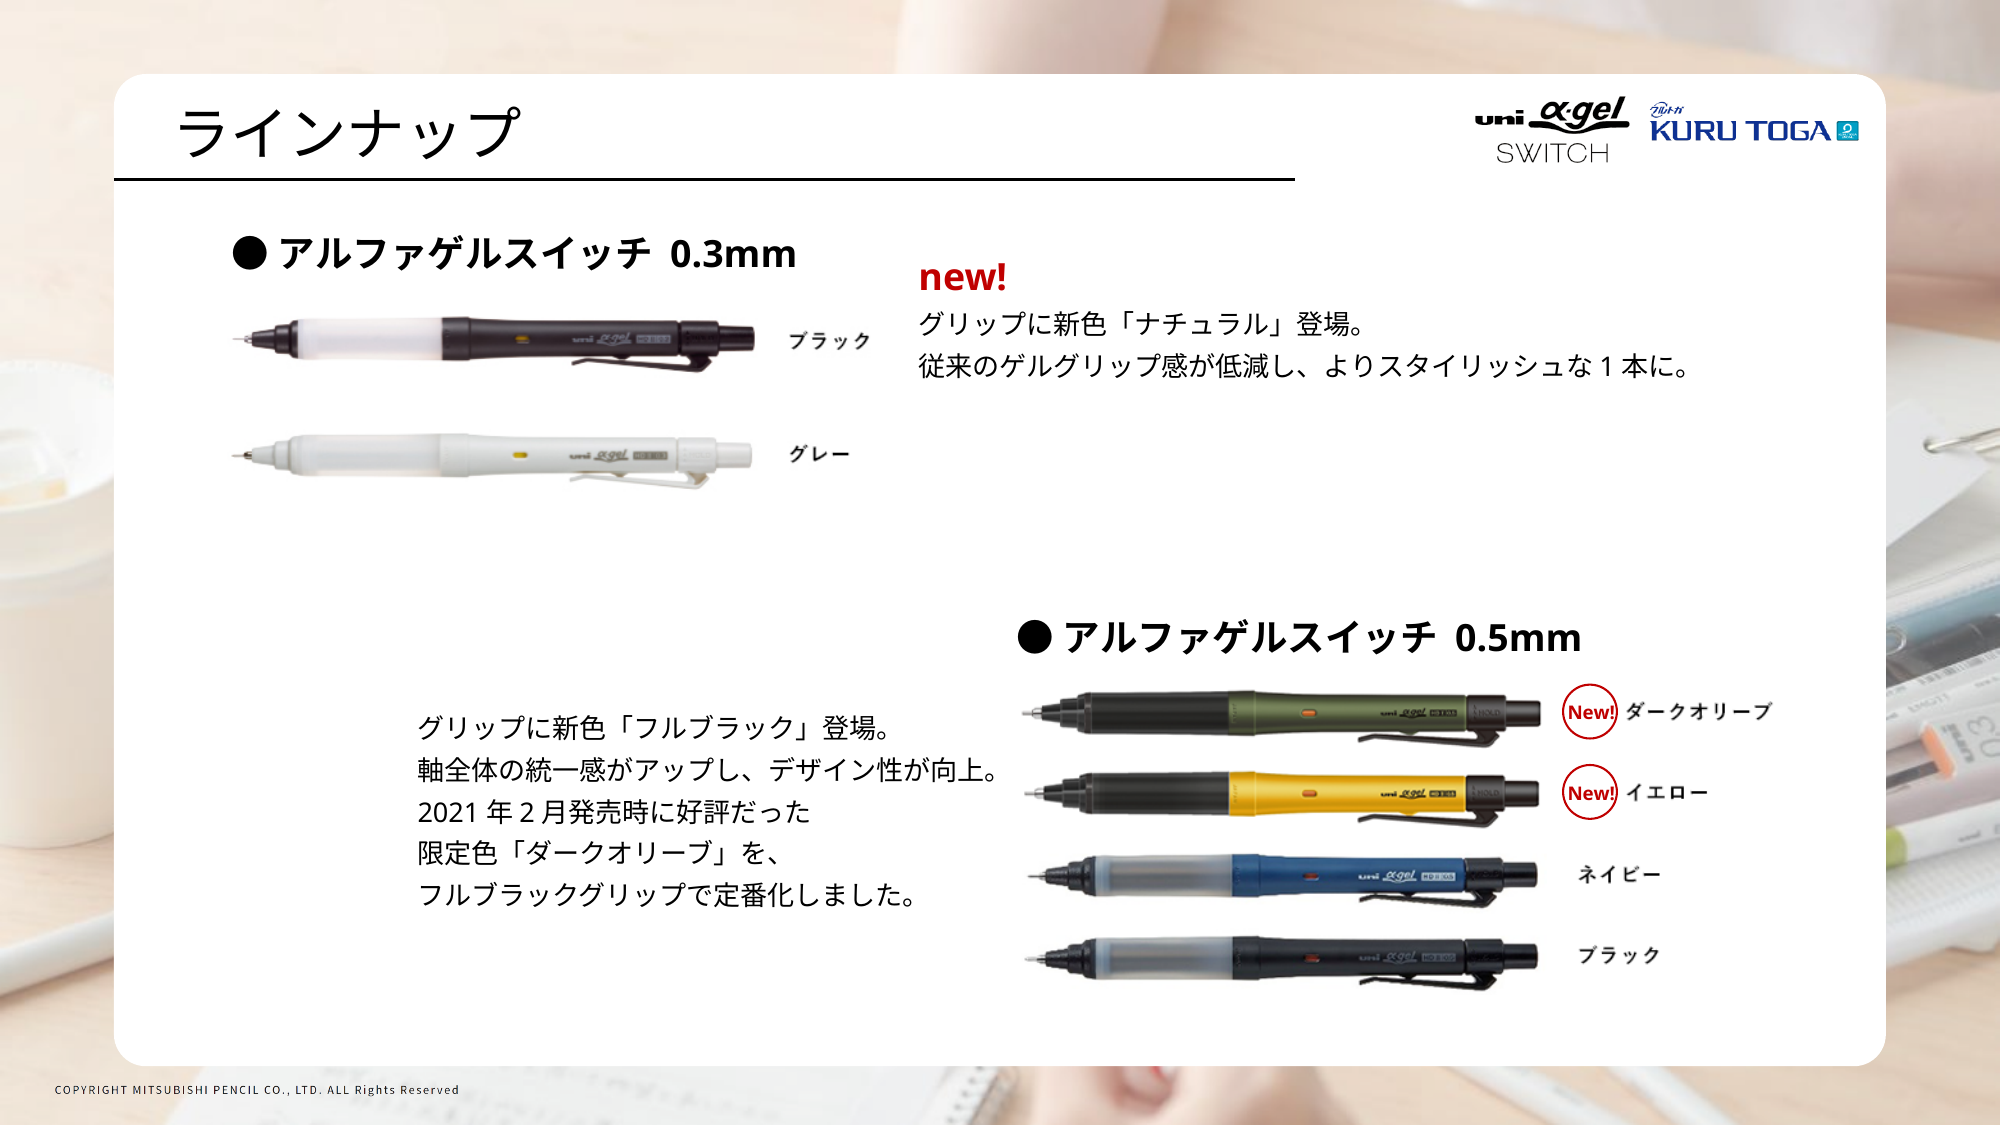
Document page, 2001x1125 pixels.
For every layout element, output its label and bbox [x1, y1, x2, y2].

text_box [1551, 684, 1631, 739]
text_box [1551, 764, 1631, 819]
picture [0, 0, 2000, 1125]
